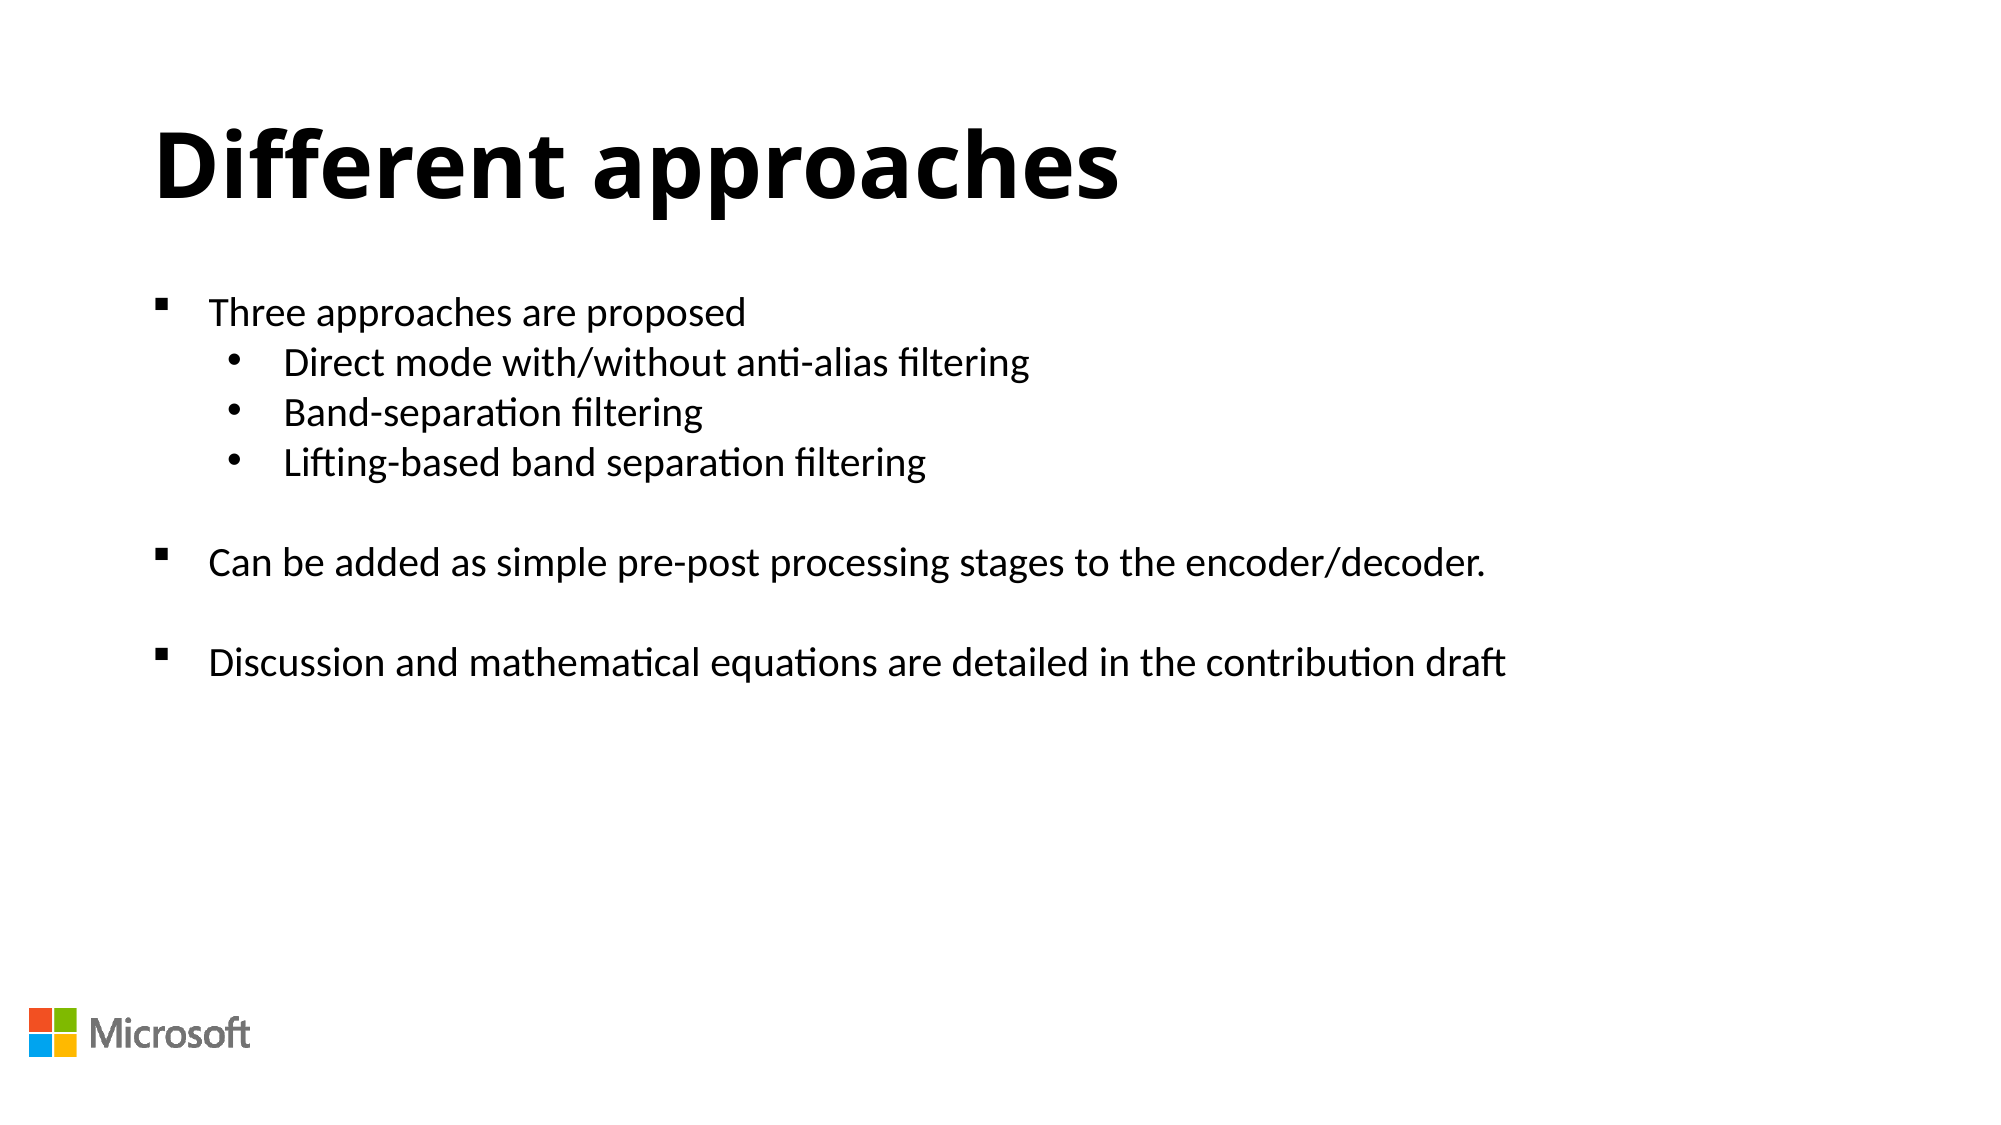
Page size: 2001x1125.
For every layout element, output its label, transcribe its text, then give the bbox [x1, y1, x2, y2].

picture [29, 1008, 250, 1057]
title Different approaches [137, 59, 1863, 278]
text_box Three approaches are proposed Direct mode with/without anti-alias filtering Band-separation filtering Lifting-based band separation filtering Can be added as simple pre-post processing stages to the encoder/decoder. Discussion and mathematical equations are detailed in the contribution draft [137, 277, 1681, 893]
